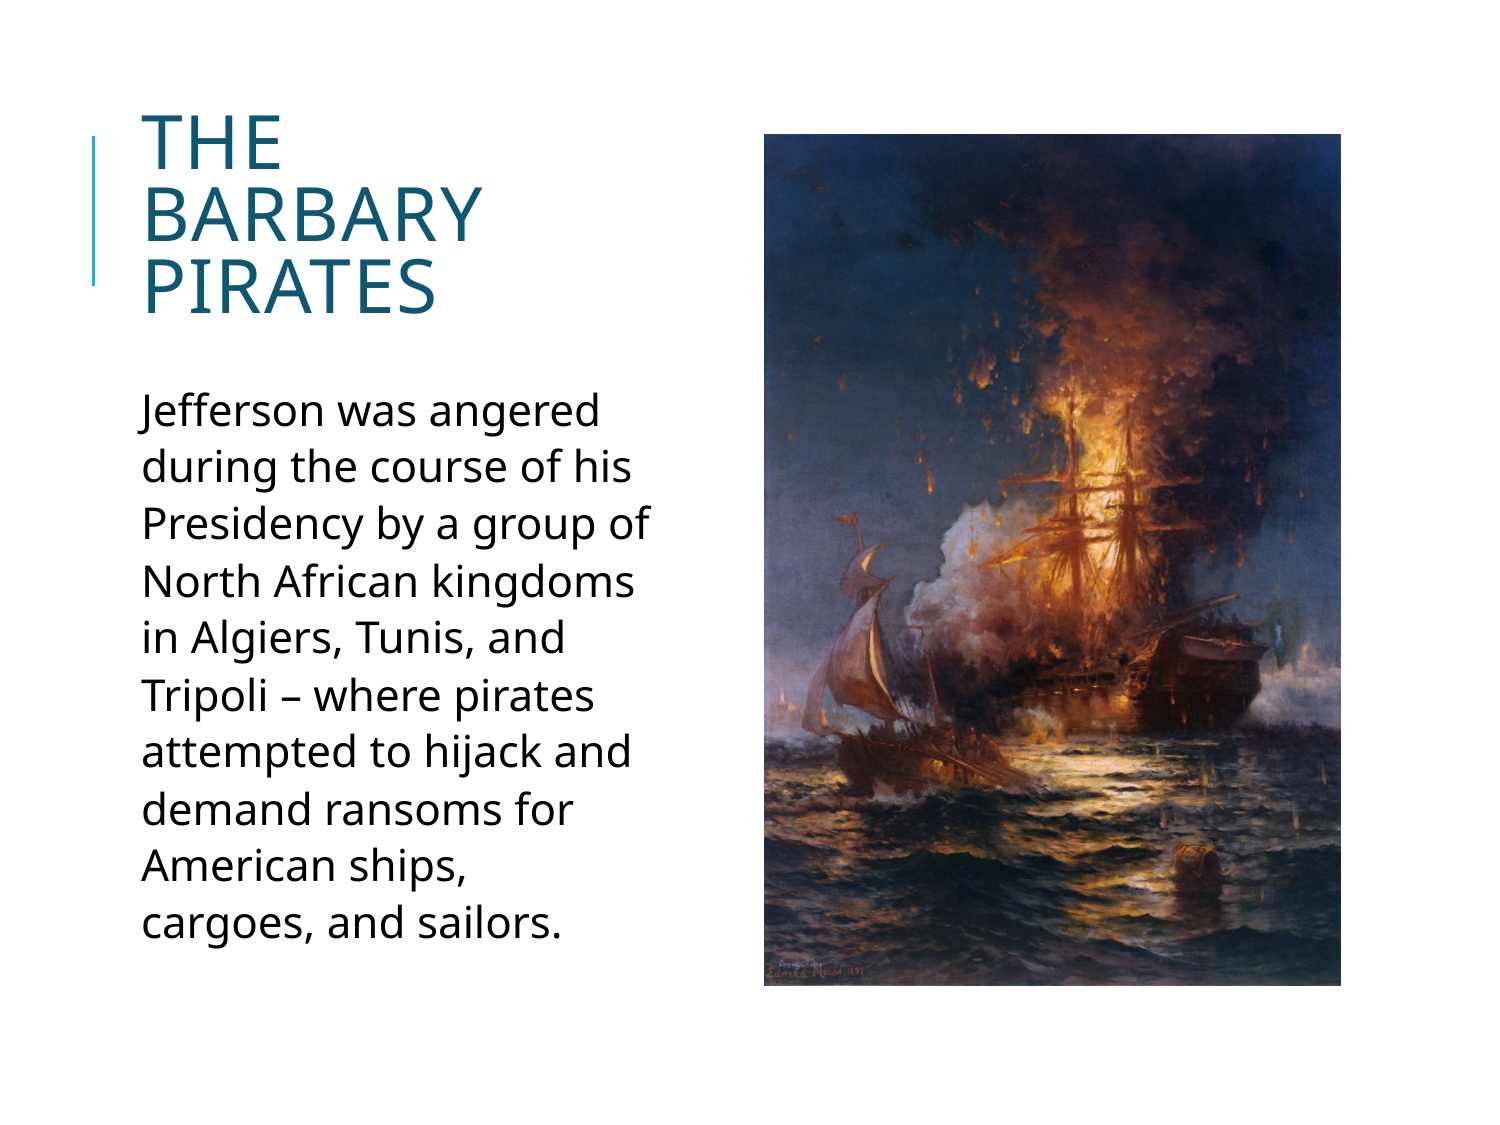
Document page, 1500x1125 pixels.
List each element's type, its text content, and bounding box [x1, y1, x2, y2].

title The barbary pirates [126, 77, 666, 363]
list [764, 134, 1341, 986]
list Jefferson was angered during the course of his Presidency by a group of North African kingdoms in Algiers, Tunis, and Tripoli – where pirates attempted to hijack and demand ransoms for American ships, cargoes, and sailors. [126, 370, 666, 988]
